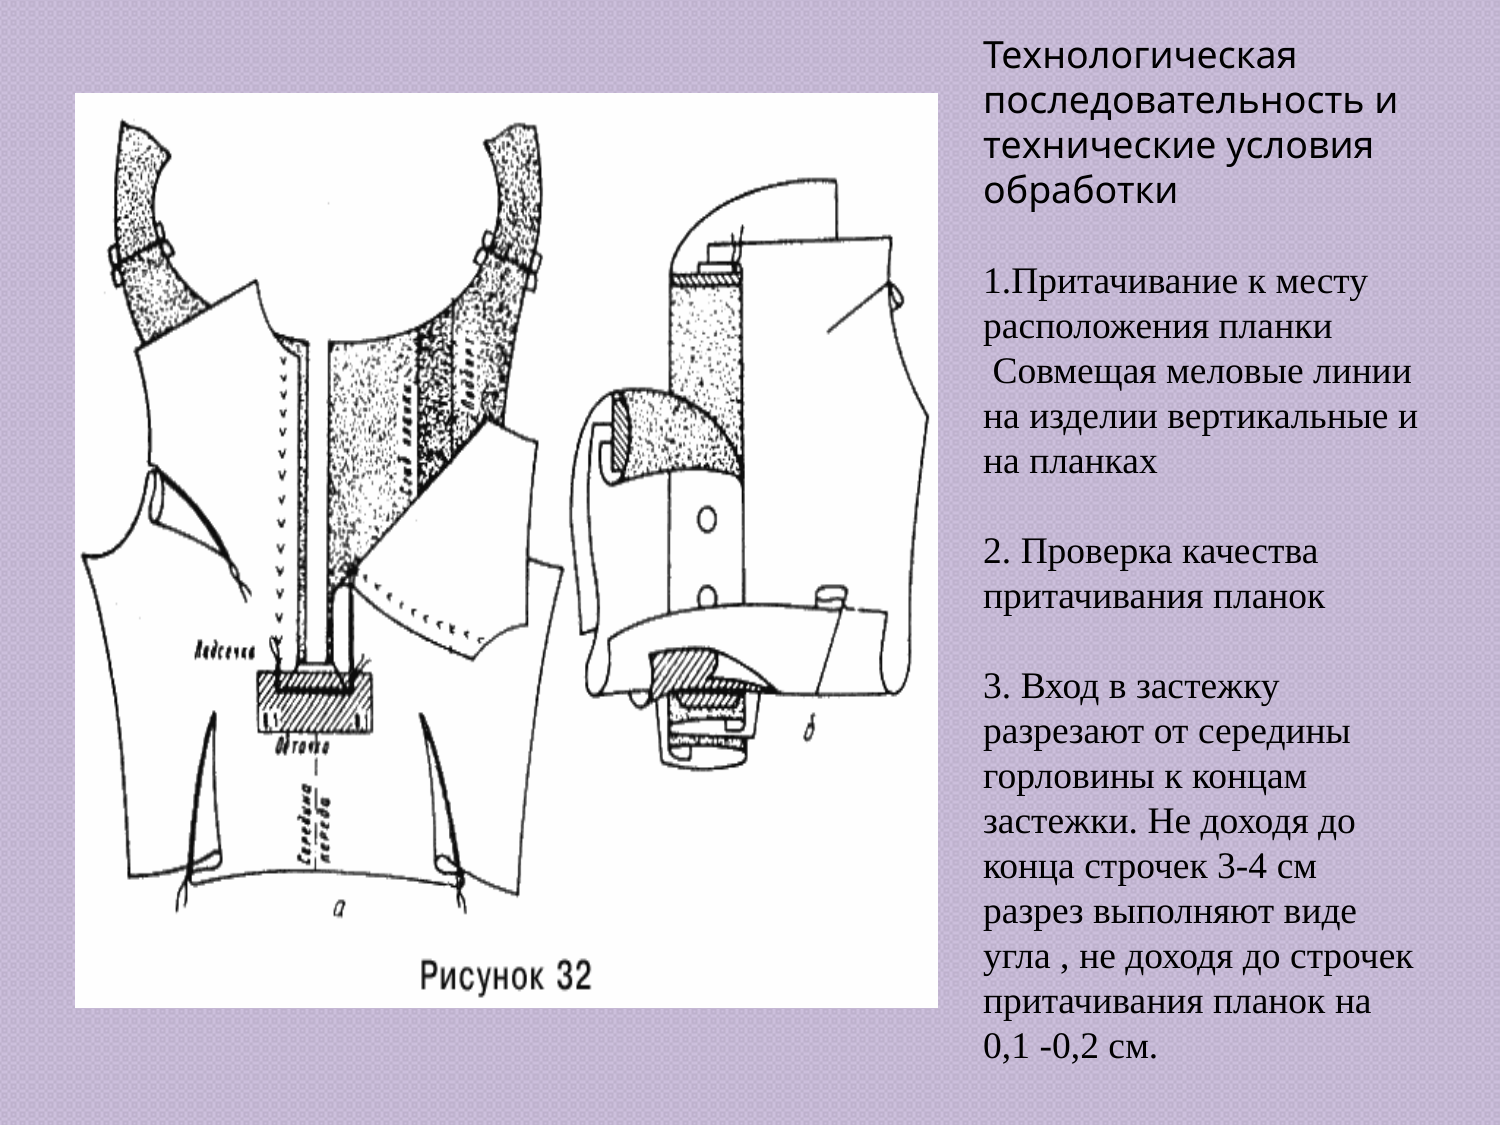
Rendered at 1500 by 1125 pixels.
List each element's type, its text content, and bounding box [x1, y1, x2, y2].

list Технологическая последовательность и технические условия обработки 1.Притачивание к месту расположения планки Совмещая меловые линии на изделии вертикальные и на планках 2. Проверка качества притачивания планок 3. Вход в застежку разрезают от середины горловины к концам застежки. Не доходя до конца строчек 3-4 см разрез выполняют виде угла , не доходя до строчек притачивания планок на 0,1 -0,2 см. [960, 23, 1442, 1090]
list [74, 93, 938, 1008]
